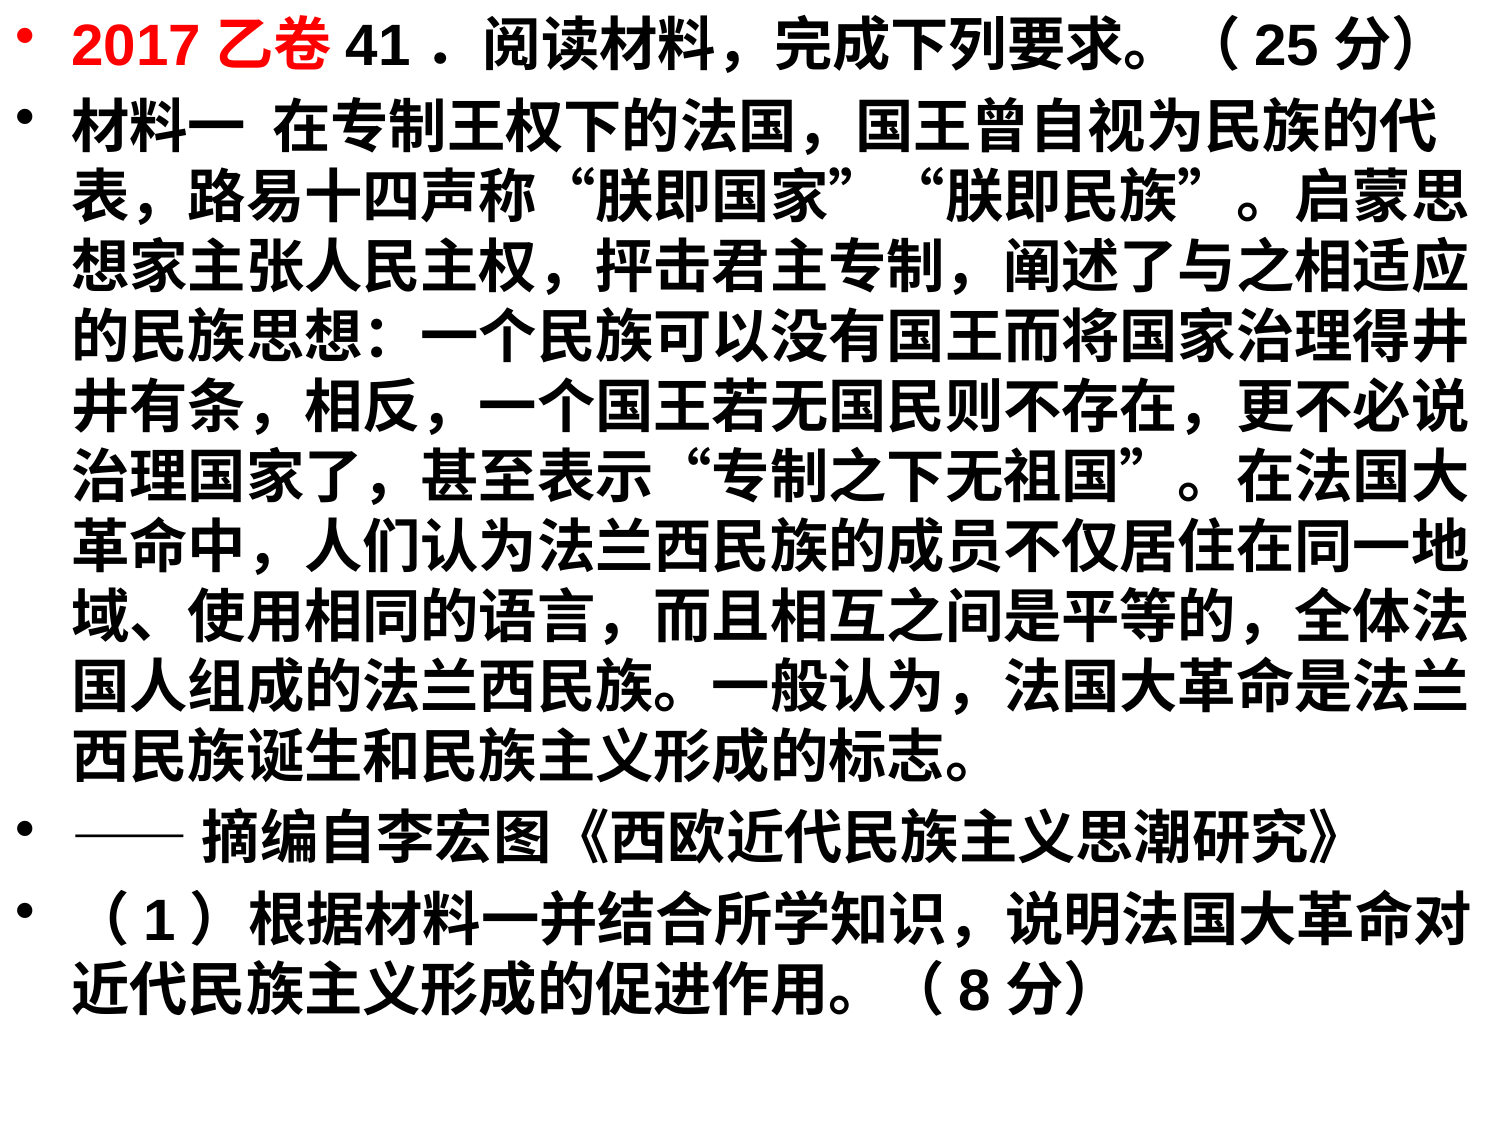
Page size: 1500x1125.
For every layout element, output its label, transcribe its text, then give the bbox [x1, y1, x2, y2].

list 2017乙卷41．阅读材料，完成下列要求。（25分） 材料一 在专制王权下的法国，国王曾自视为民族的代表，路易十四声称“朕即国家”“朕即民族”。启蒙思想家主张人民主权，抨击君主专制，阐述了与之相适应的民族思想：一个民族可以没有国王而将国家治理得井井有条，相反，一个国王若无国民则不存在，更不必说治理国家了，甚至表示“专制之下无祖国”。在法国大革命中，人们认为法兰西民族的成员不仅居住在同一地域、使用相同的语言，而且相互之间是平等的，全体法国人组成的法兰西民族。一般认为，法国大革命是法兰西民族诞生和民族主义形成的标志。 ——摘编自李宏图《西欧近代民族主义思潮研究》 （1）根据材料一并结合所学知识，说明法国大革命对近代民族主义形成的促进作用。（8分） [0, 0, 1500, 1125]
